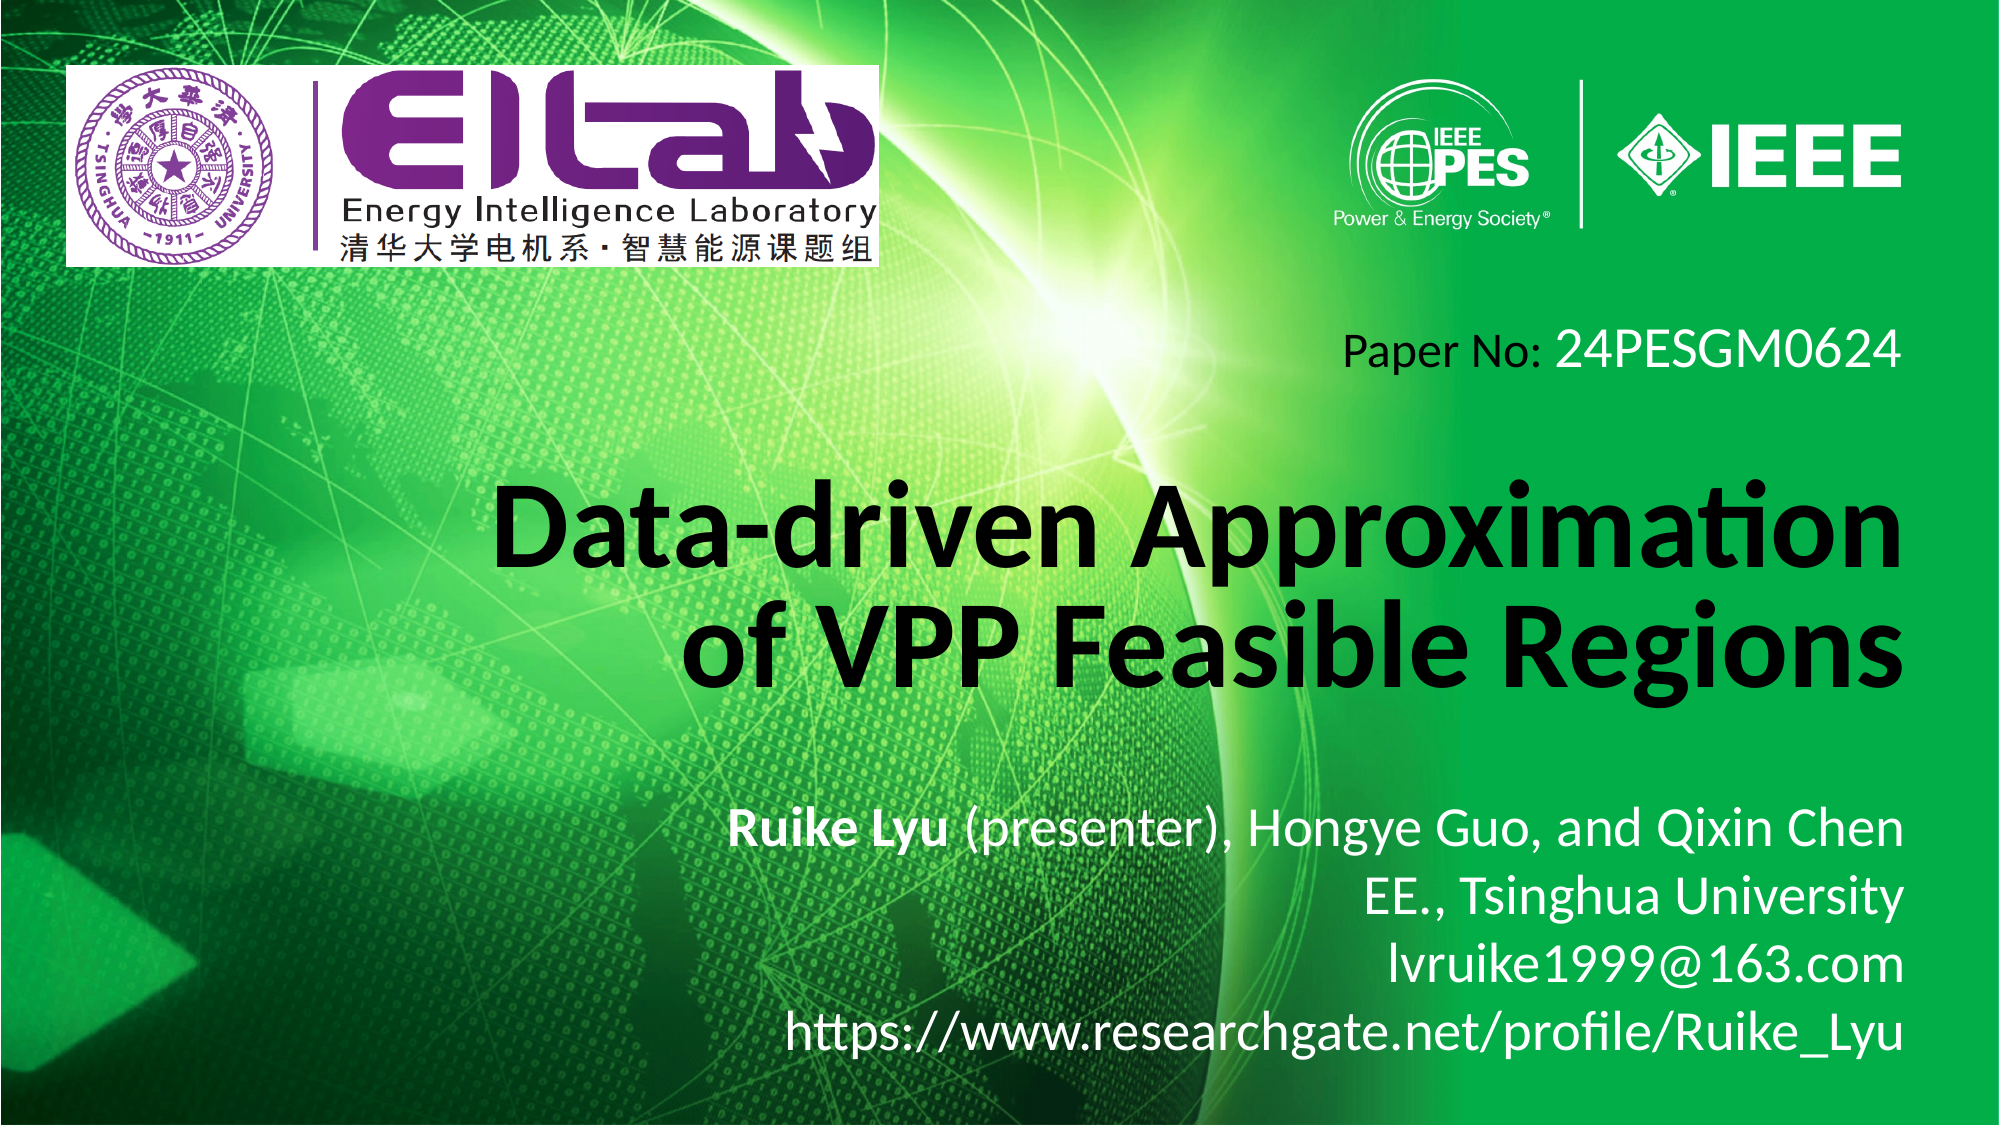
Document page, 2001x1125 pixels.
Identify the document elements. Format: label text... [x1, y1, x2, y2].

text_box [65, 65, 879, 267]
list Ruike Lyu (presenter), Hongye Guo, and Qixin Chen EE., Tsinghua University lvruike1999@163.com https://www.researchgate.net/profile/Ruike_Lyu [377, 782, 1922, 1072]
picture [1, 0, 1999, 1125]
list Data-driven Approximation of VPP Feasible Regions [377, 463, 1922, 589]
text_box Paper No: 24PESGM0624 [1327, 301, 1918, 387]
